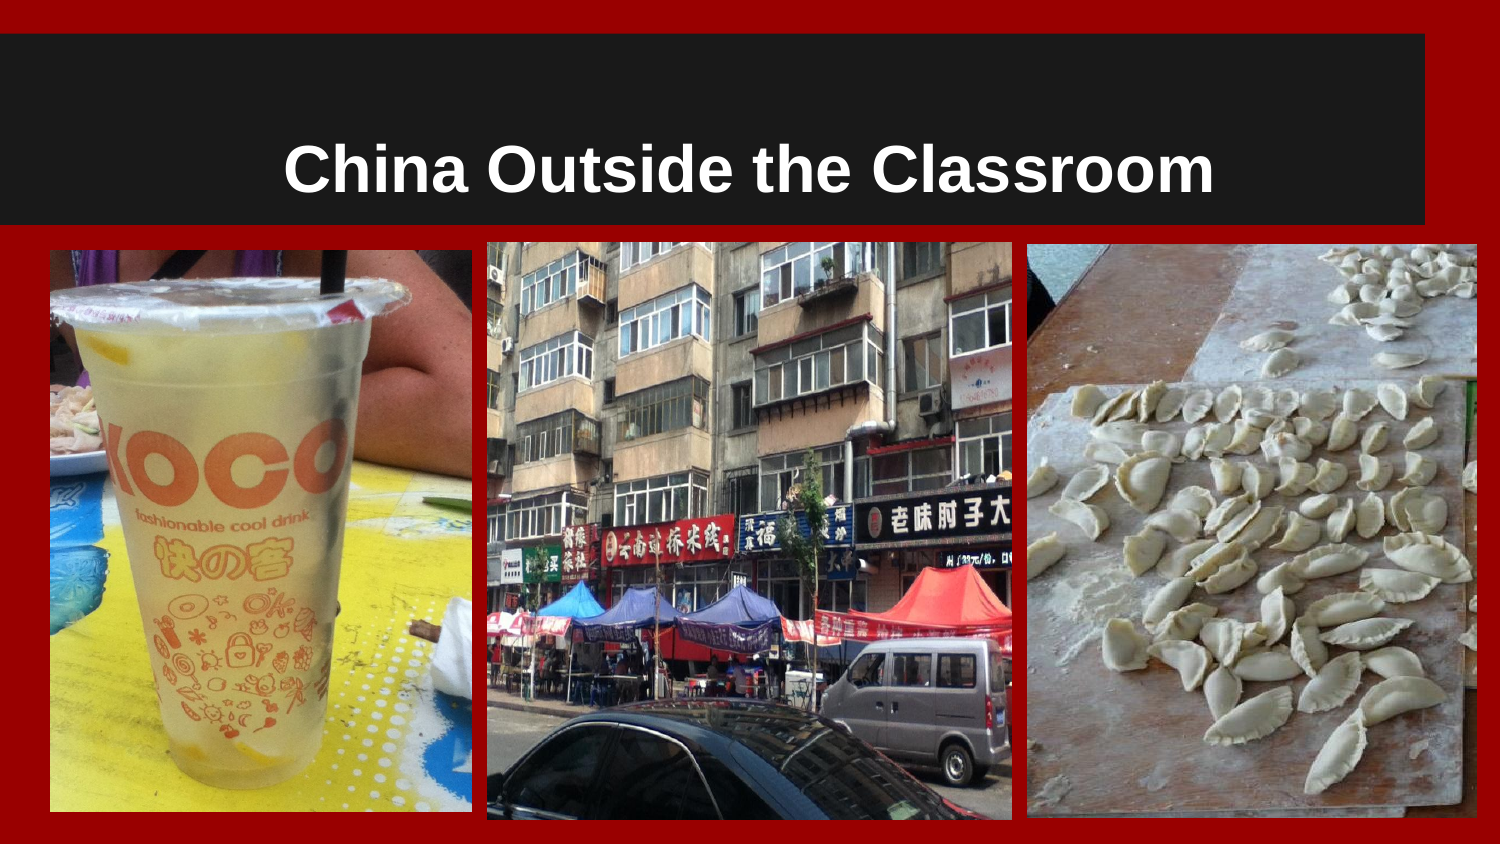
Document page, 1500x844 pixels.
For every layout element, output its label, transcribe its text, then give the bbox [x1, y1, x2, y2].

picture [487, 242, 1012, 820]
picture [50, 249, 472, 812]
title China Outside the Classroom [75, 33, 1425, 221]
picture [1027, 243, 1477, 818]
